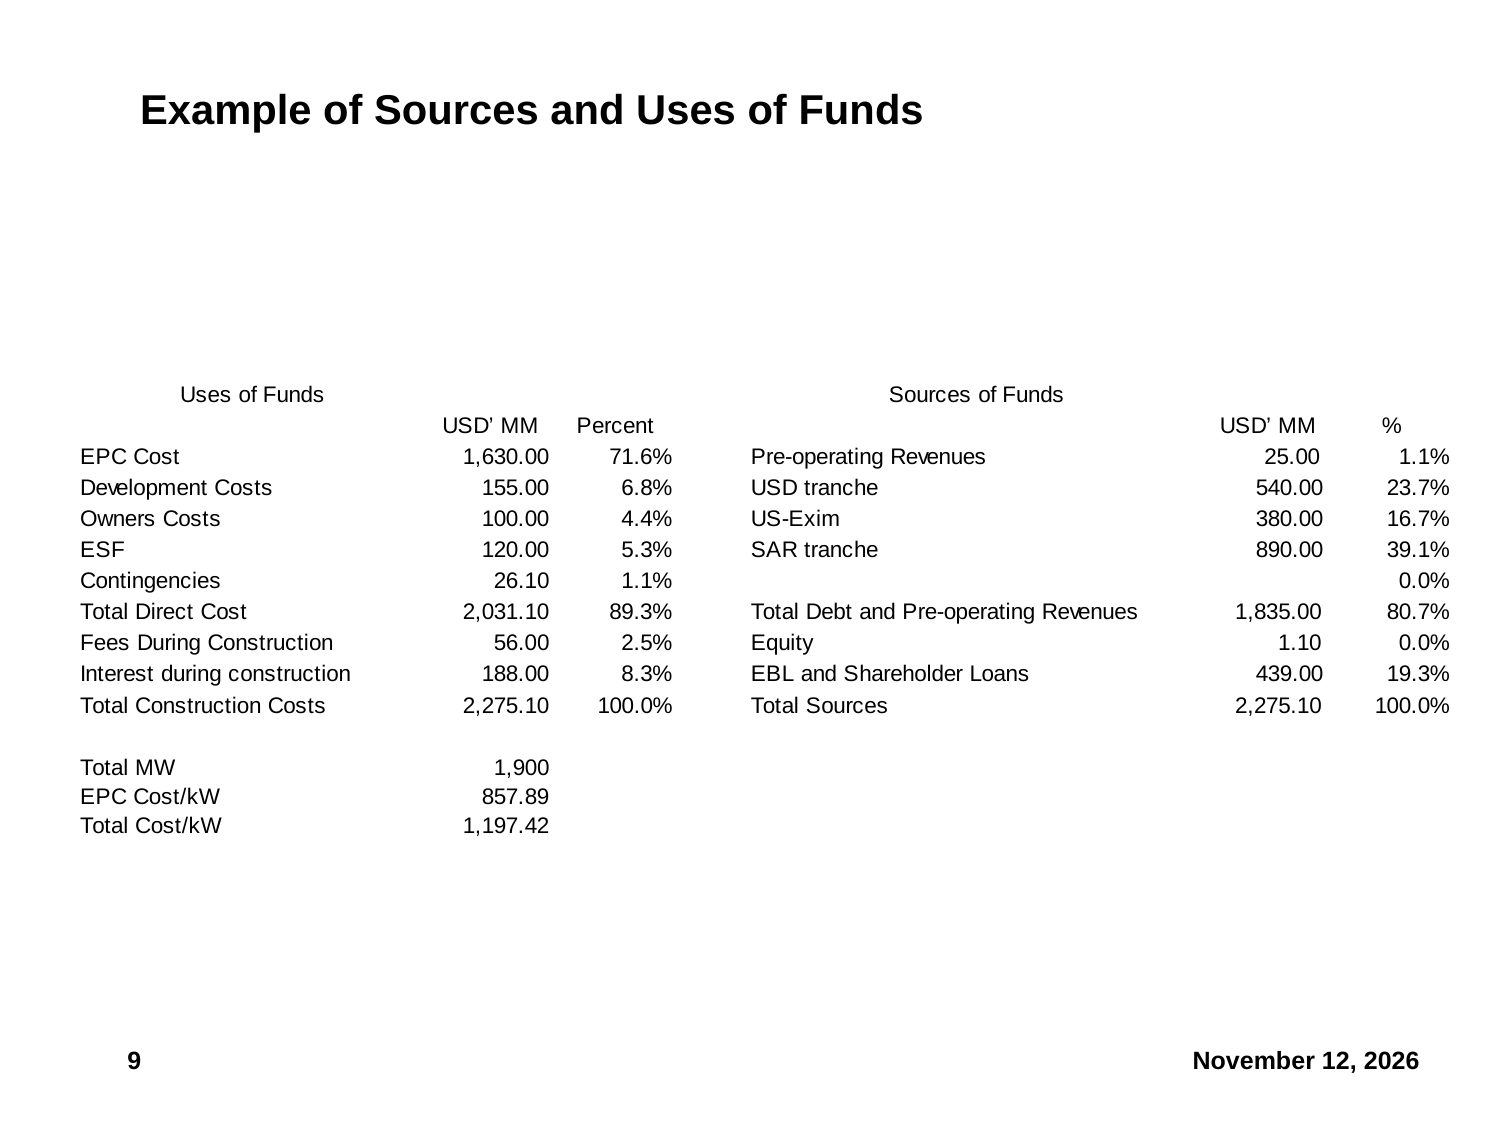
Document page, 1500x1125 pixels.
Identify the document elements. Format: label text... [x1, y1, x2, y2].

title Example of Sources and Uses of Funds [124, 74, 1376, 226]
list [74, 290, 1457, 902]
